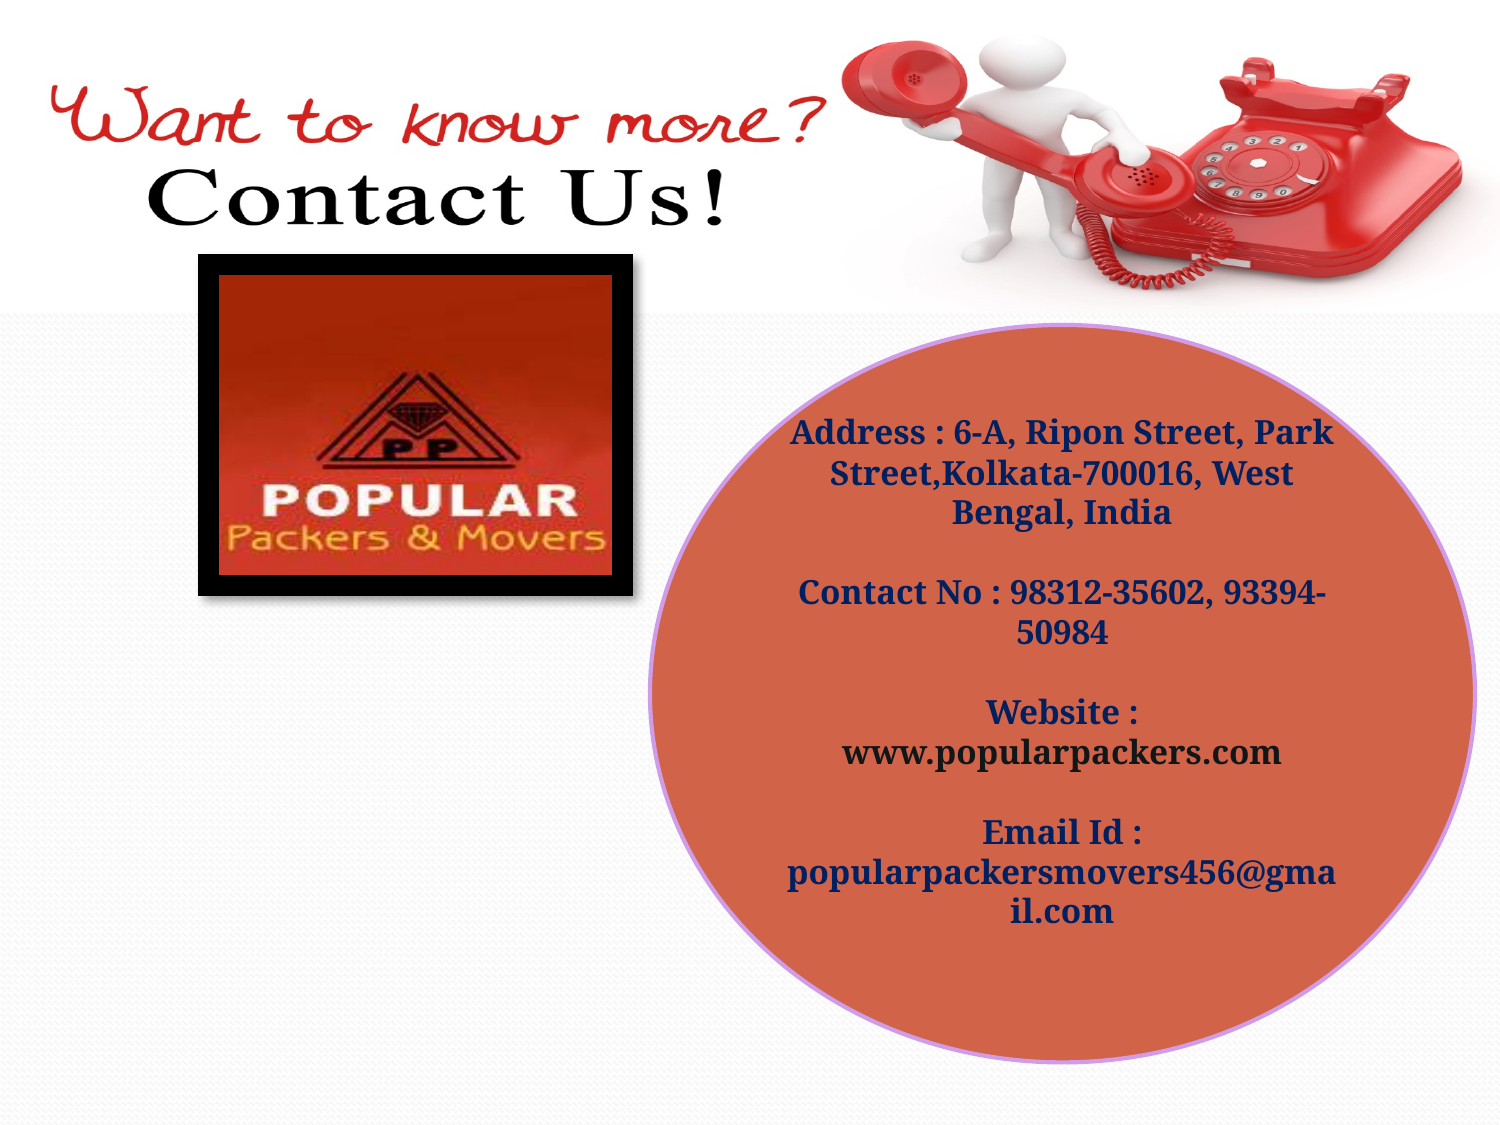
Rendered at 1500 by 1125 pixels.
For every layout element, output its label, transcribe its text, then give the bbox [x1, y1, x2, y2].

text_box Address : 6-A, Ripon Street, Park Street,Kolkata-700016, West Bengal, India Contact No : 98312-35602, 93394-50984 Website : www.popularpackers.com Email Id : popularpackersmovers456@gmail.com [647, 325, 1478, 1065]
picture [0, 0, 1500, 576]
